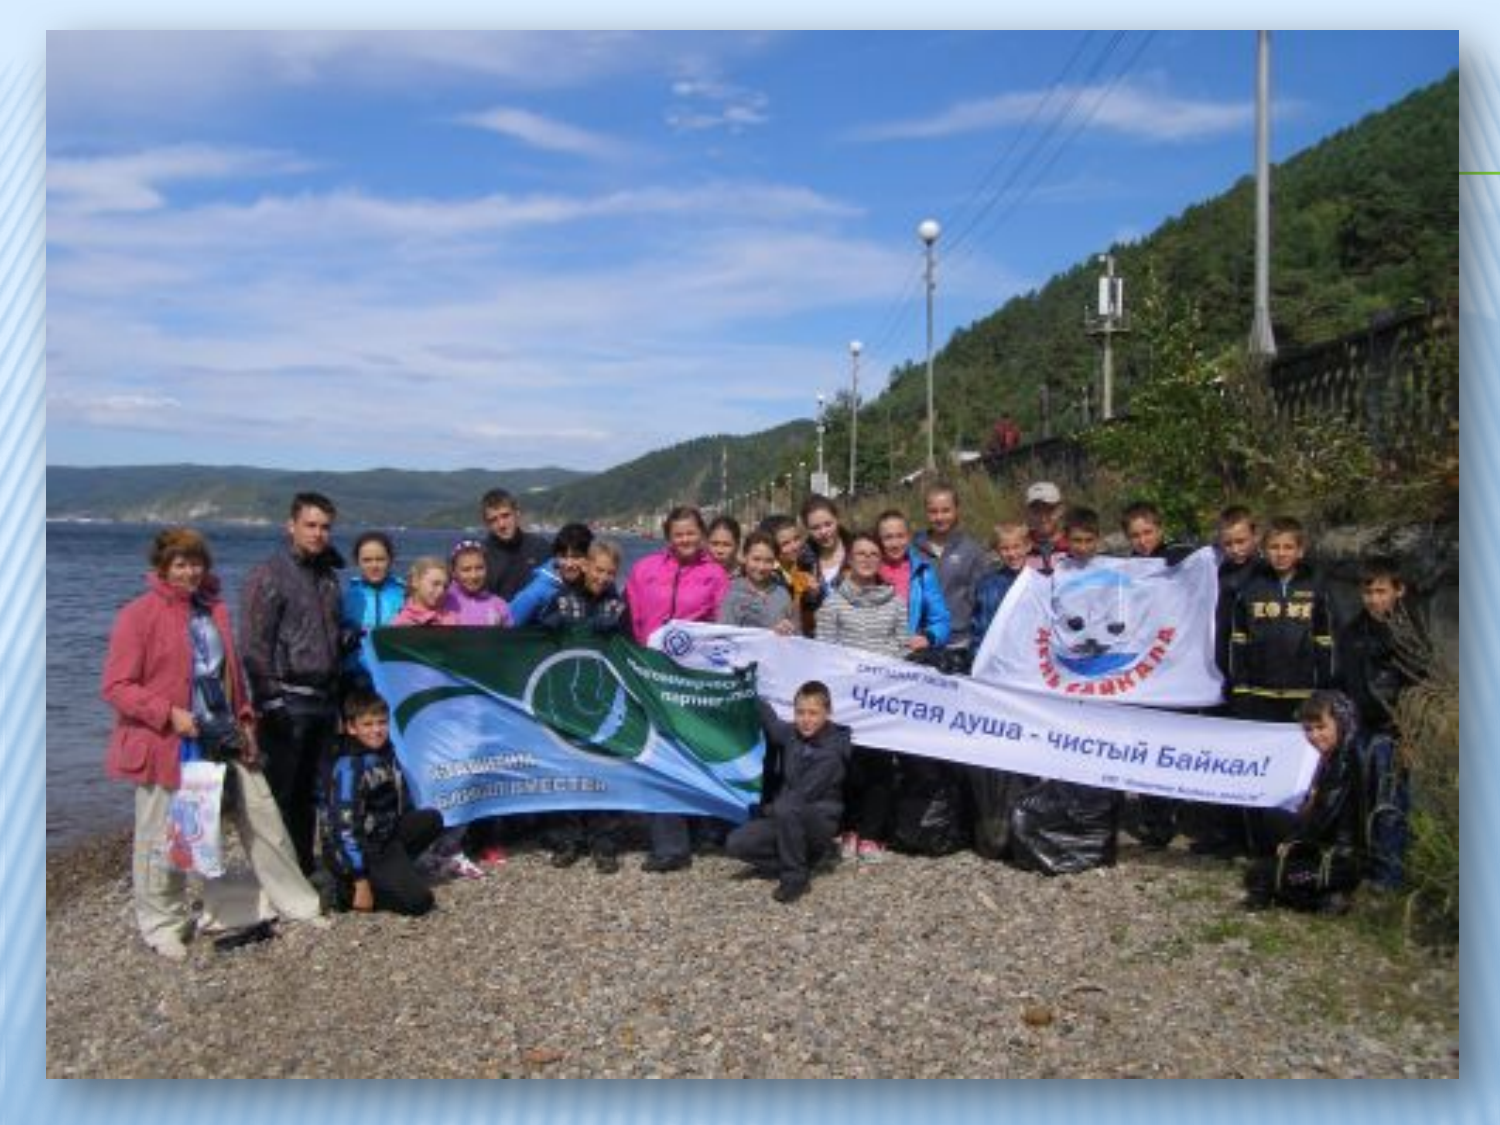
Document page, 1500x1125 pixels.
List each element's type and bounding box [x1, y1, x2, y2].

picture [46, 30, 1460, 1079]
